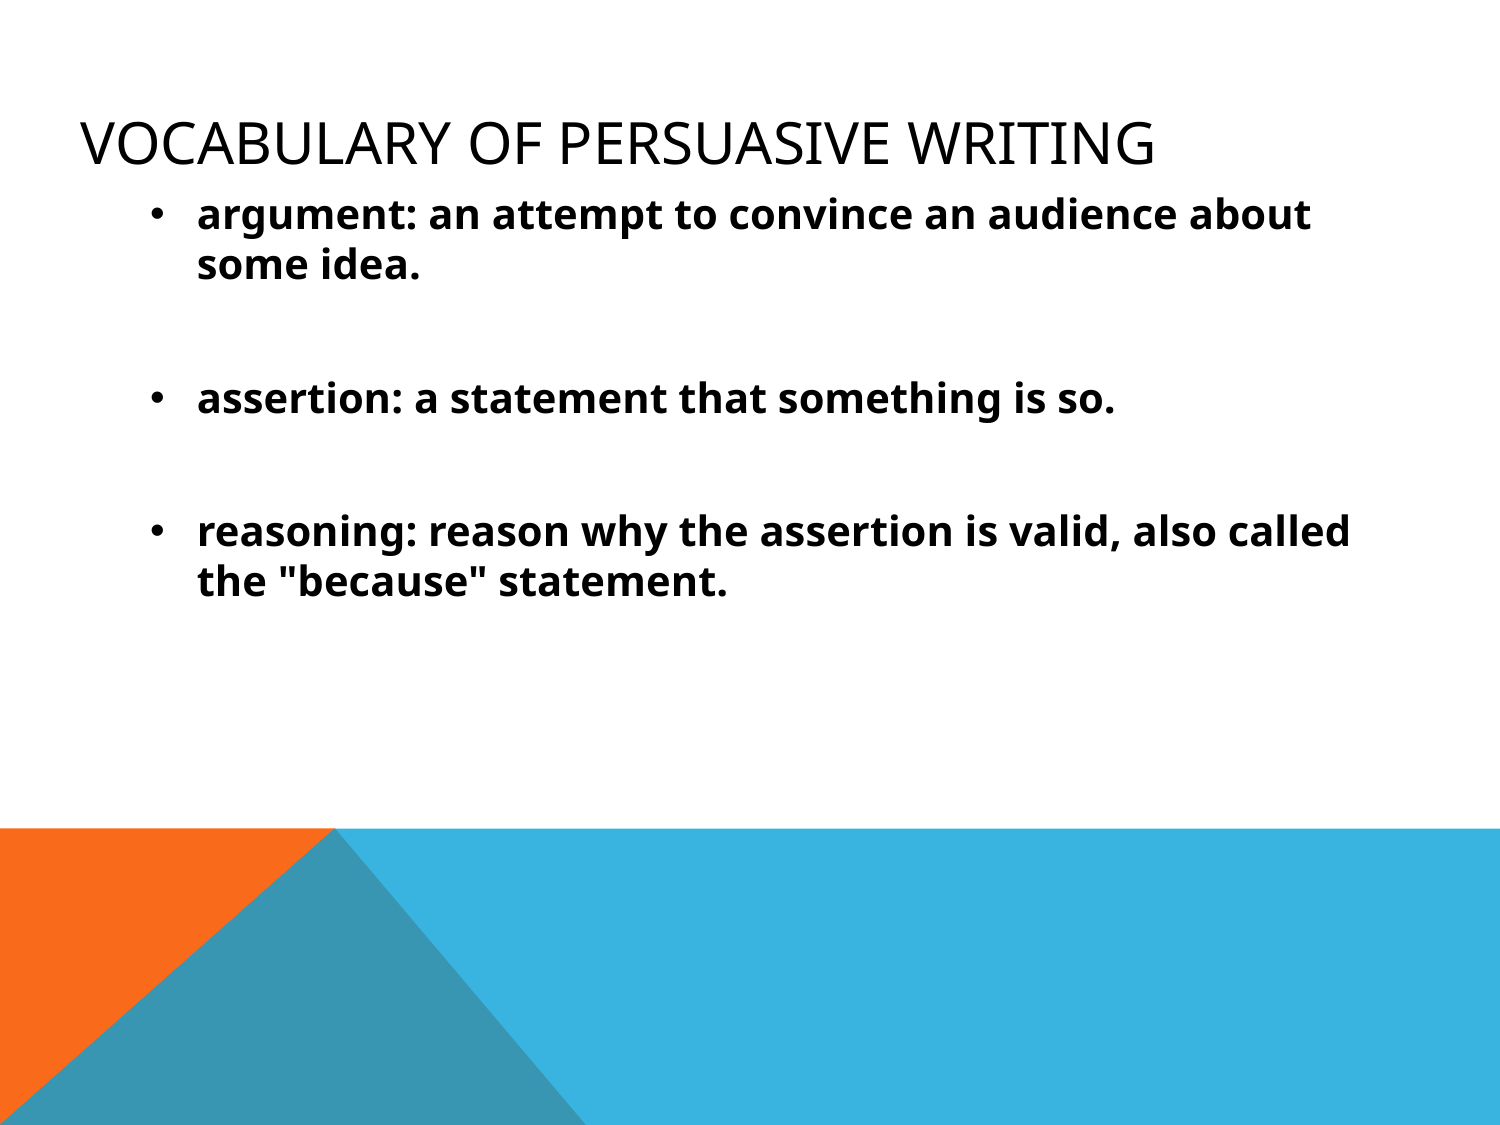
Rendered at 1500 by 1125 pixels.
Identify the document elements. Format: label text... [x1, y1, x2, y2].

title Vocabulary of Persuasive Writing [65, 47, 1416, 235]
list argument: an attempt to convince an audience about some idea. assertion: a statement that something is so. reasoning: reason why the assertion is valid, also called the "because" statement. [135, 180, 1369, 768]
